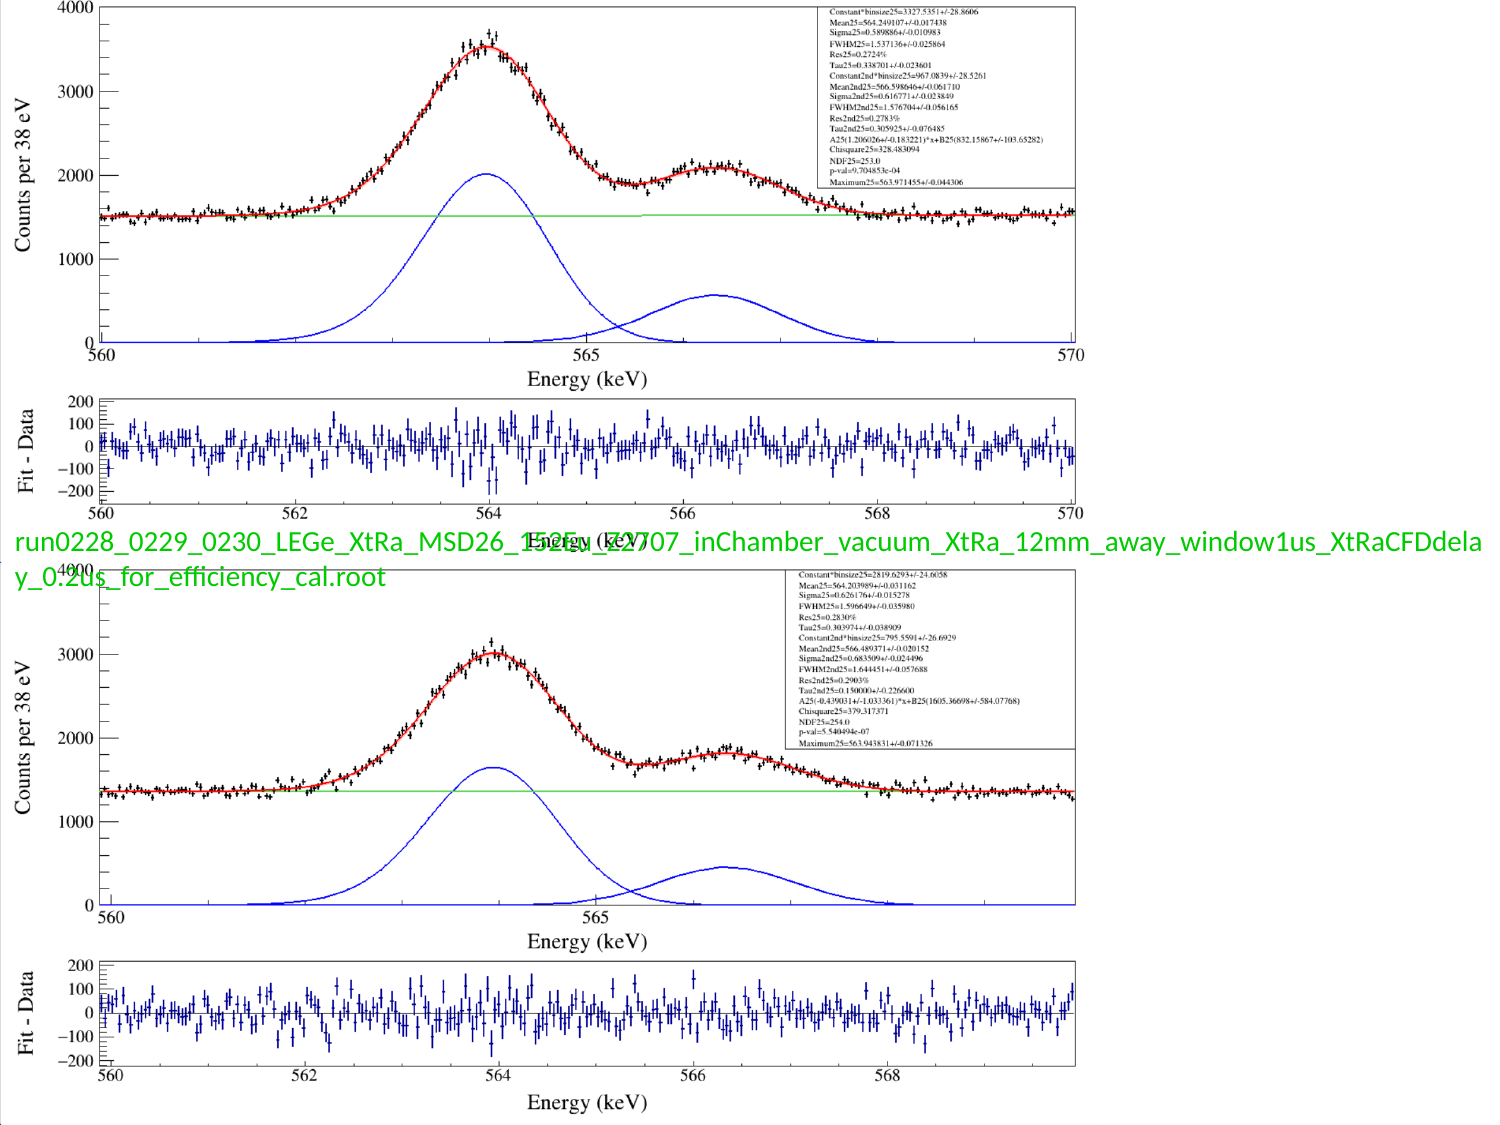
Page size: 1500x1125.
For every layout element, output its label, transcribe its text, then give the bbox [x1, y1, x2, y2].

text_box run0228_0229_0230_LEGe_XtRa_MSD26_152Eu_Z2707_inChamber_vacuum_XtRa_12mm_away_window1us_XtRaCFDdelay_0.2us_for_efficiency_cal.root [1101, 514, 1500, 600]
picture [0, 0, 1101, 1125]
